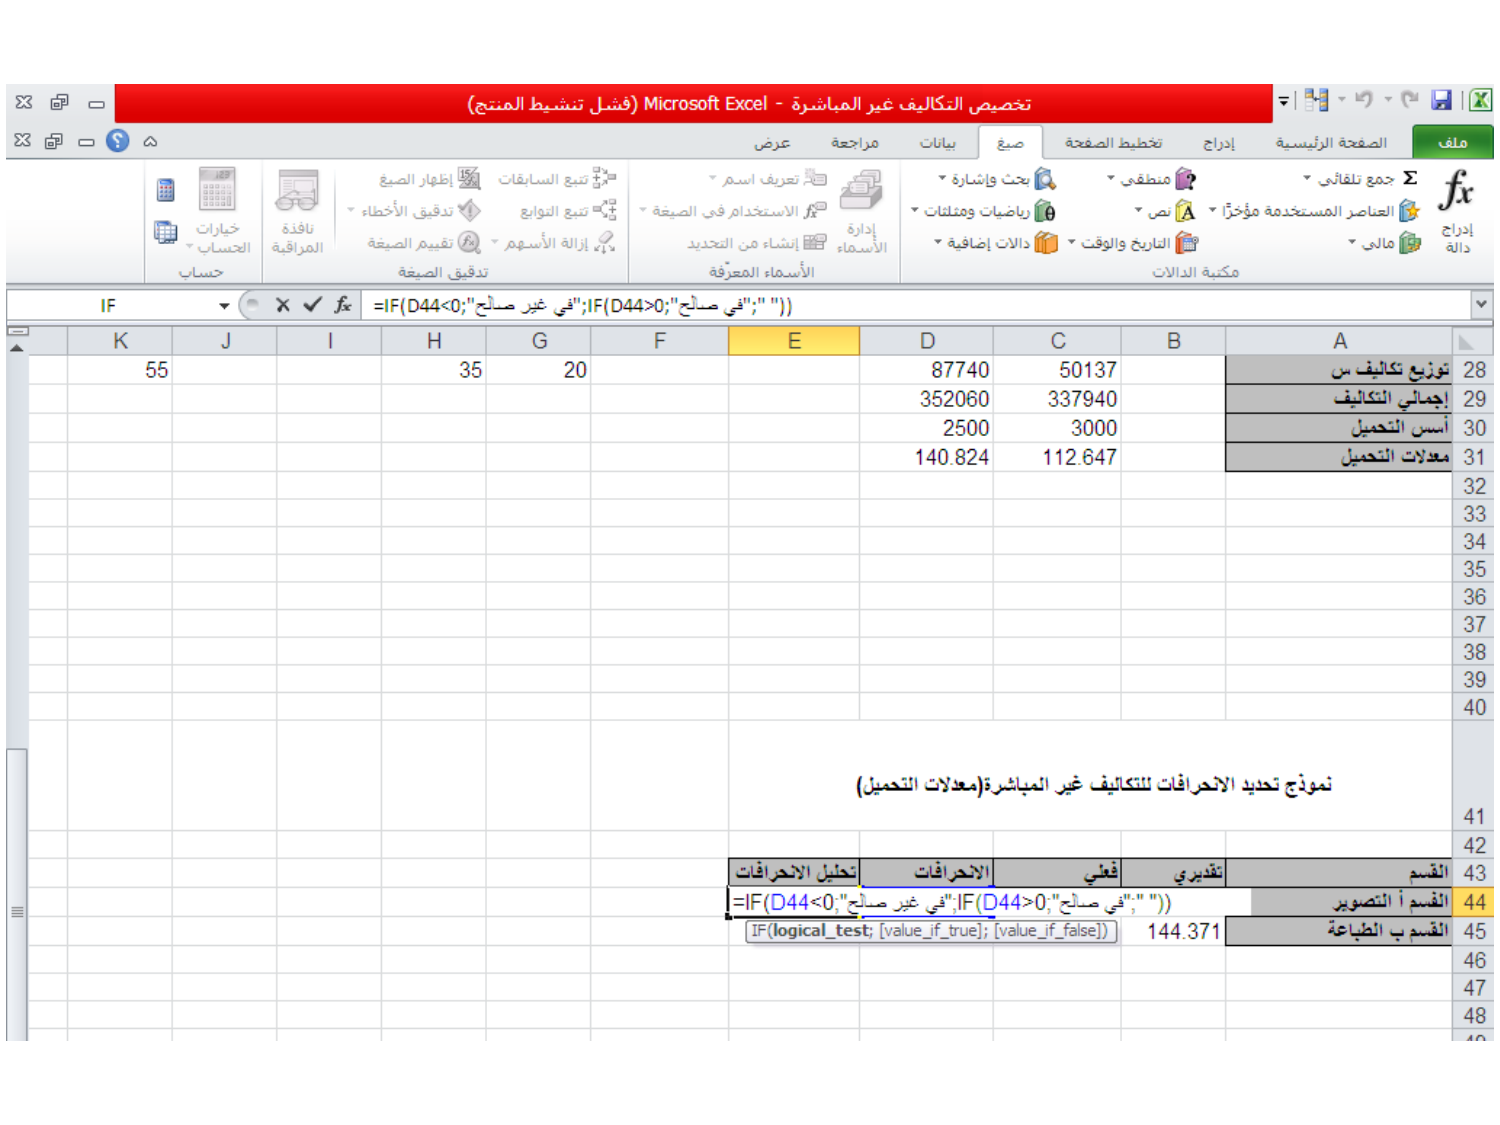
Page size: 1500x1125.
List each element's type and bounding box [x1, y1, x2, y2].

picture [5, 84, 1495, 1041]
